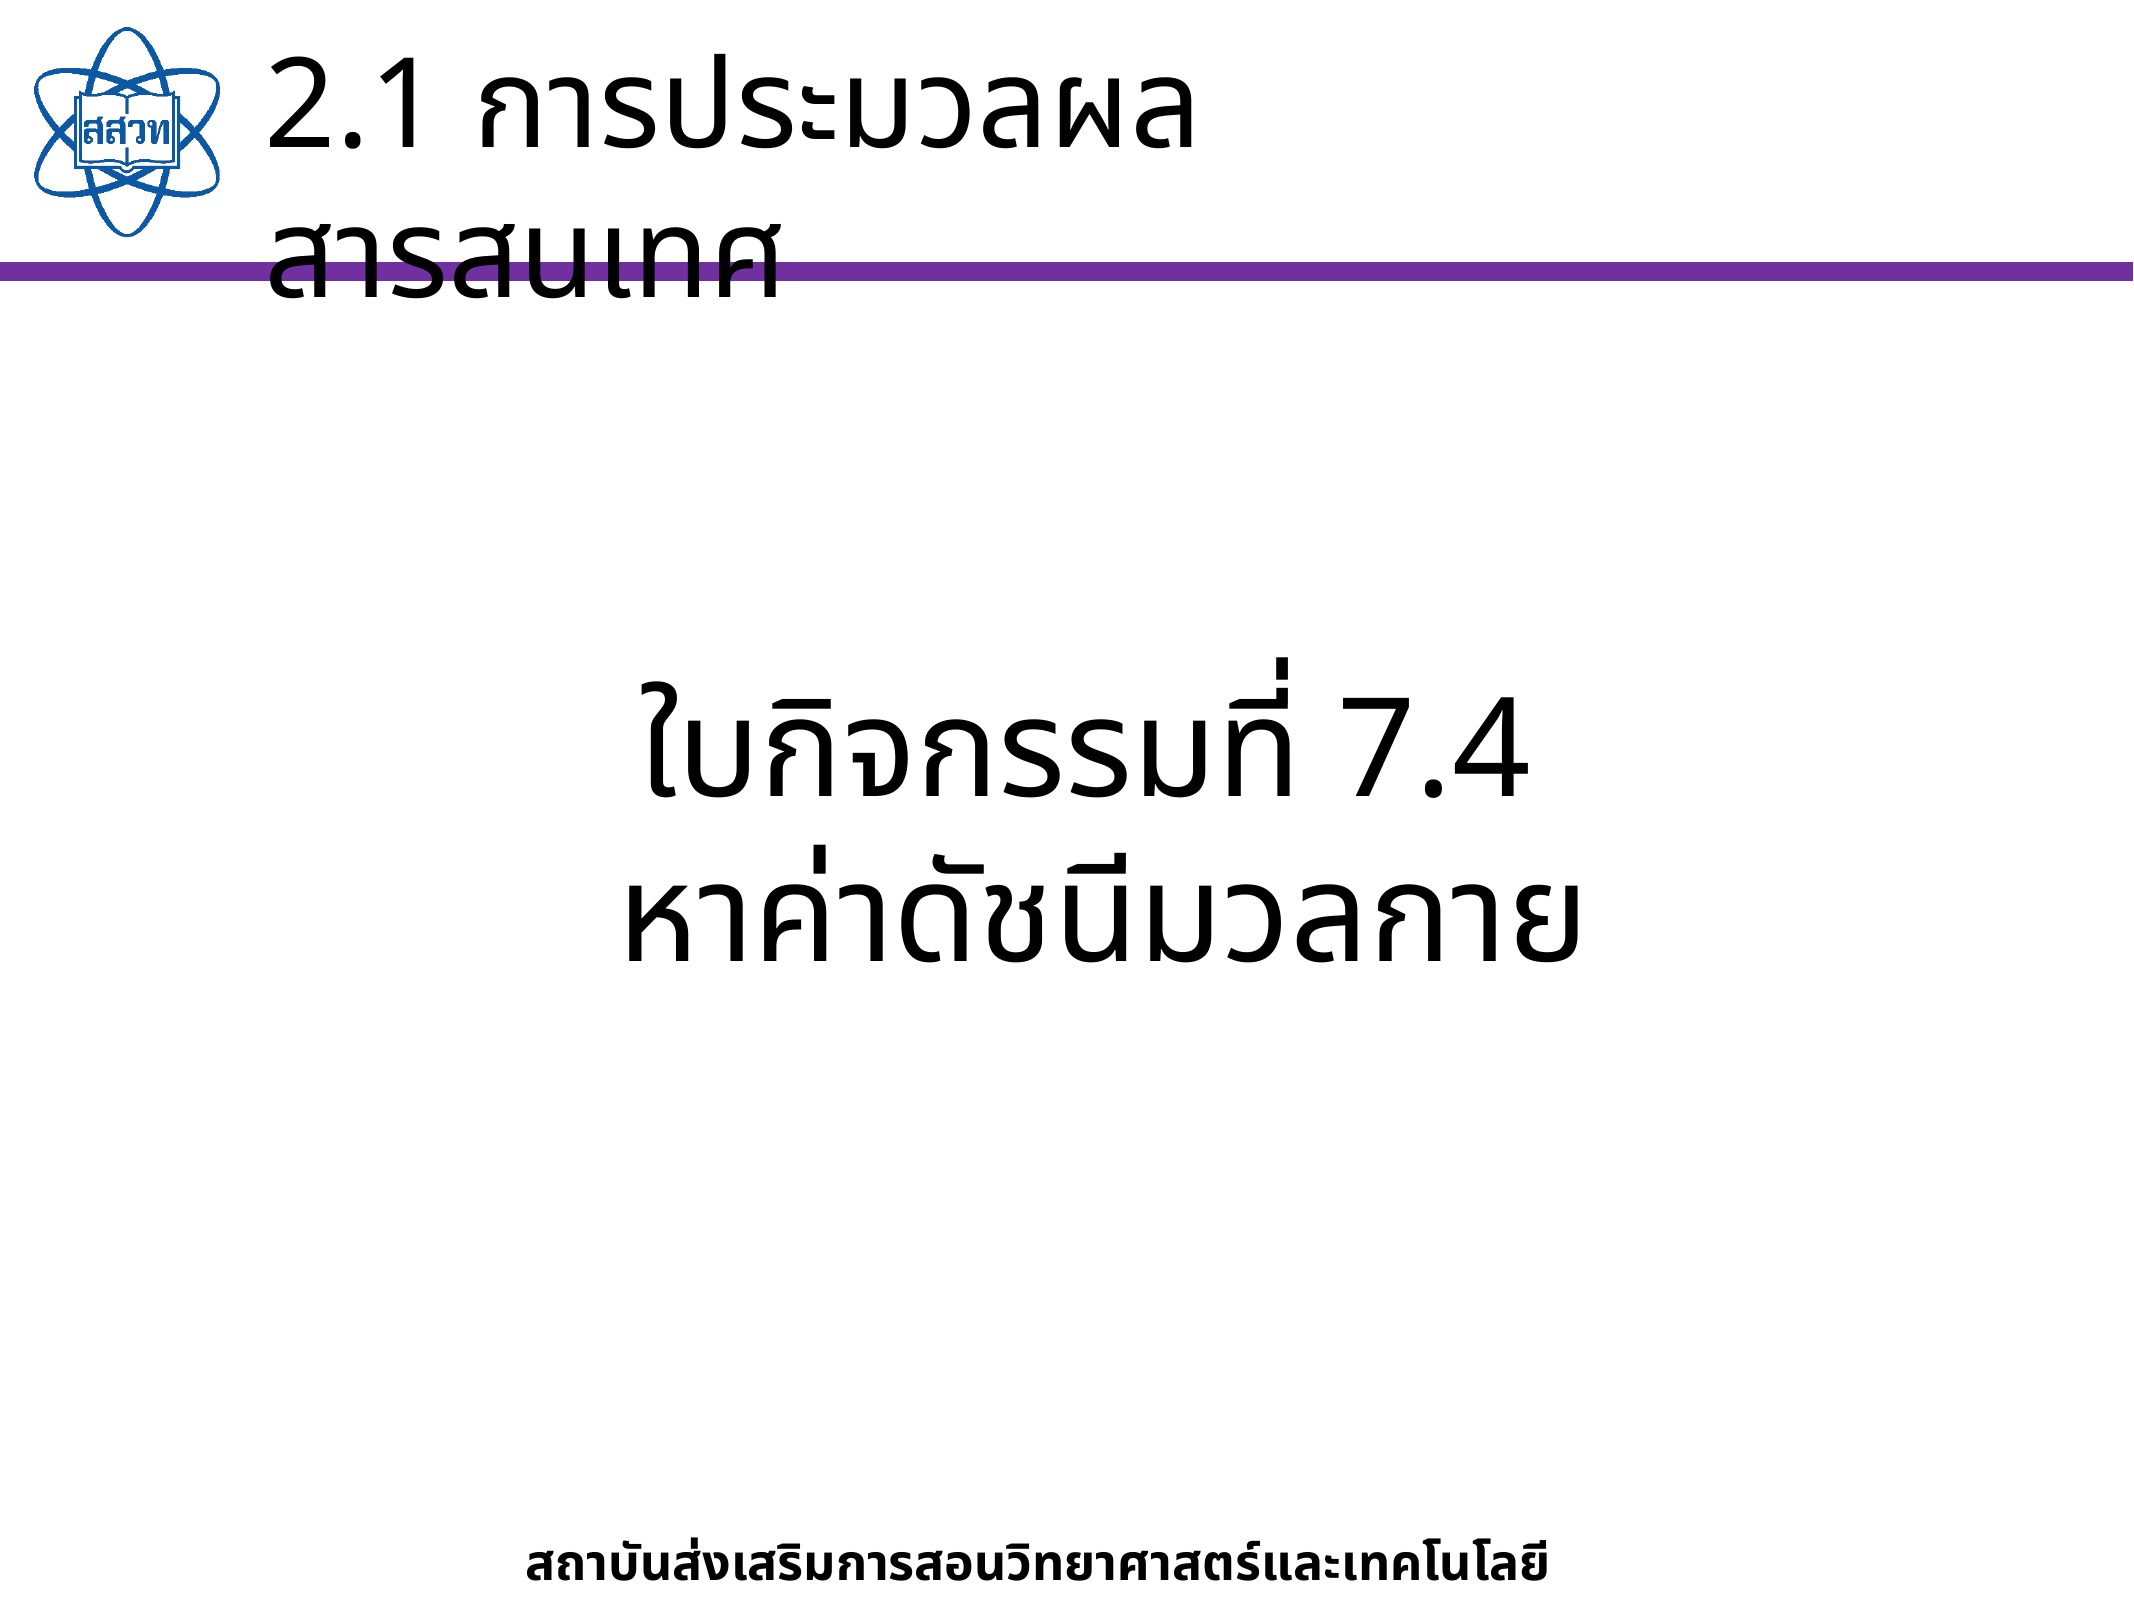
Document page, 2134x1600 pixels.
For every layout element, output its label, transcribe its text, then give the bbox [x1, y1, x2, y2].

text_box ใบกิจกรรมที่ 7.4 หาค่าดัชนีมวลกาย [164, 648, 2043, 999]
picture [33, 27, 220, 237]
text_box 2.1 การประมวลผลสารสนเทศ [256, 88, 1347, 257]
text_box สถาบันส่งเสริมการสอนวิทยาศาสตร์และเทคโนโลยี [74, 1522, 2002, 1589]
